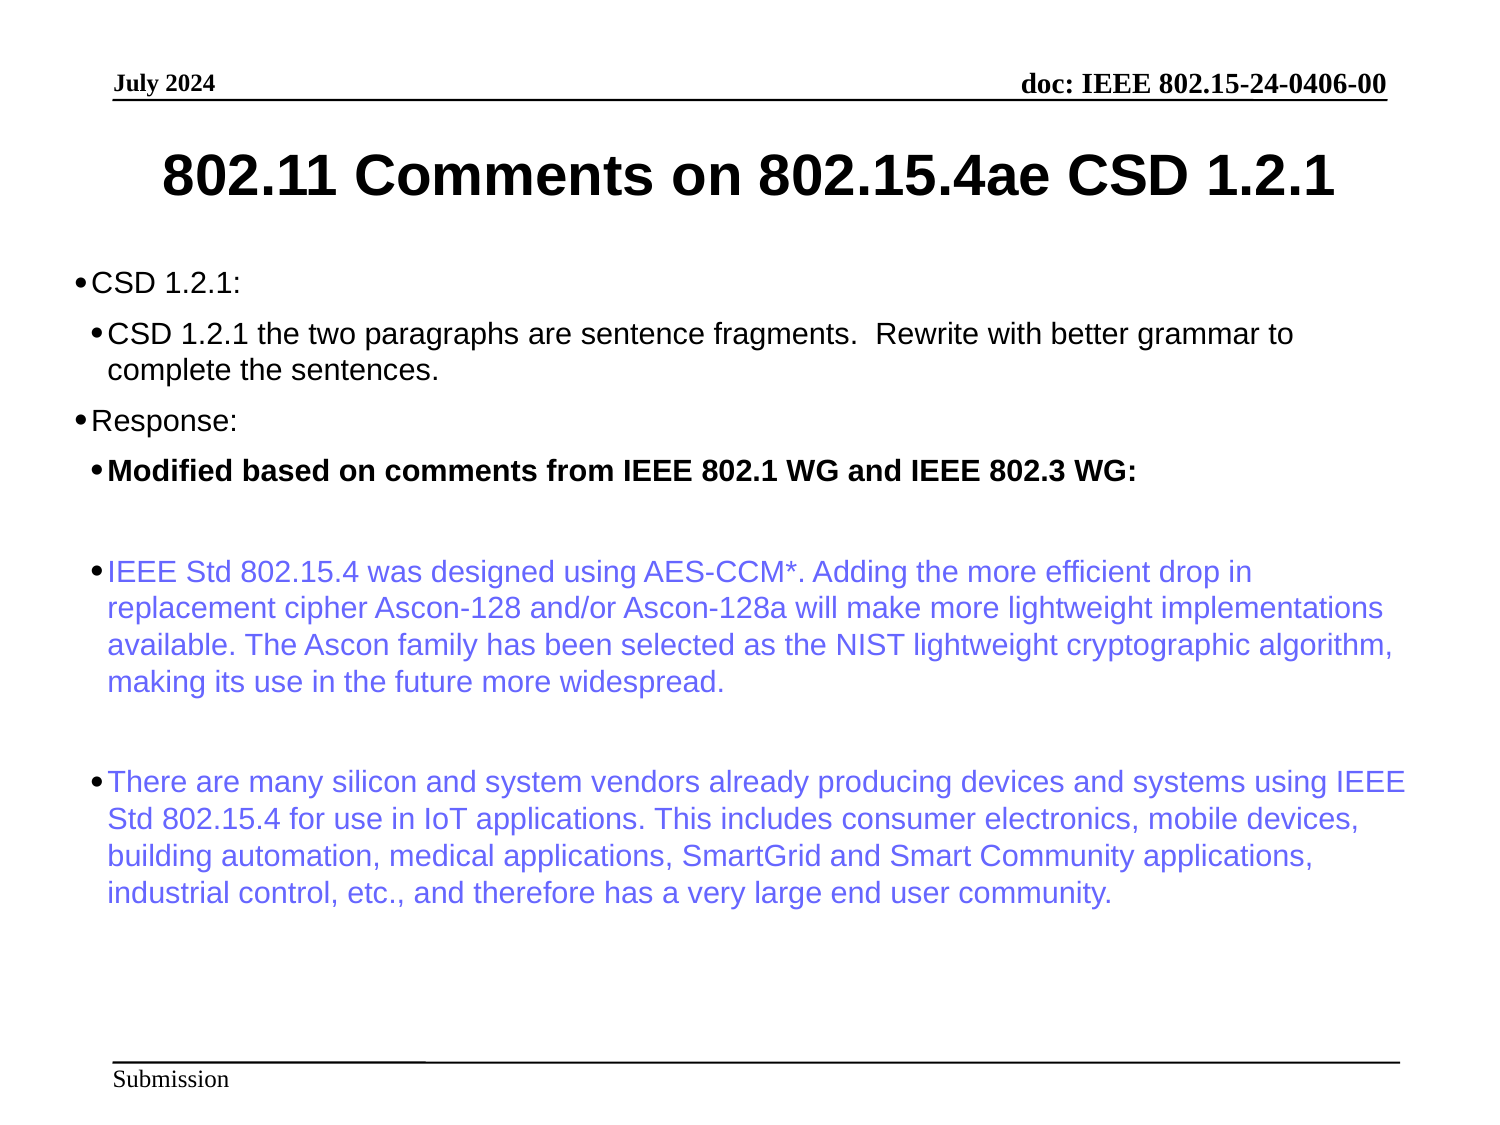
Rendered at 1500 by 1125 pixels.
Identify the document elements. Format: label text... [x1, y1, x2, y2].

text_box CSD 1.2.1: CSD 1.2.1 the two paragraphs are sentence fragments. Rewrite with better grammar to complete the sentences. Response: Modified based on comments from IEEE 802.1 WG and IEEE 802.3 WG: IEEE Std 802.15.4 was designed using AES-CCM*. Adding the more efficient drop in replacement cipher Ascon-128 and/or Ascon-128a will make more lightweight implementations available. The Ascon family has been selected as the NIST lightweight cryptographic algorithm, making its use in the future more widespread. There are many silicon and system vendors already producing devices and systems using IEEE Std 802.15.4 for use in IoT applications. This includes consumer electronics, mobile devices, building automation, medical applications, SmartGrid and Smart Community applications, industrial control, etc., and therefore has a very large end user community. [74, 263, 1425, 916]
text_box 802.11 Comments on 802.15.4ae CSD 1.2.1 [74, 112, 1425, 233]
